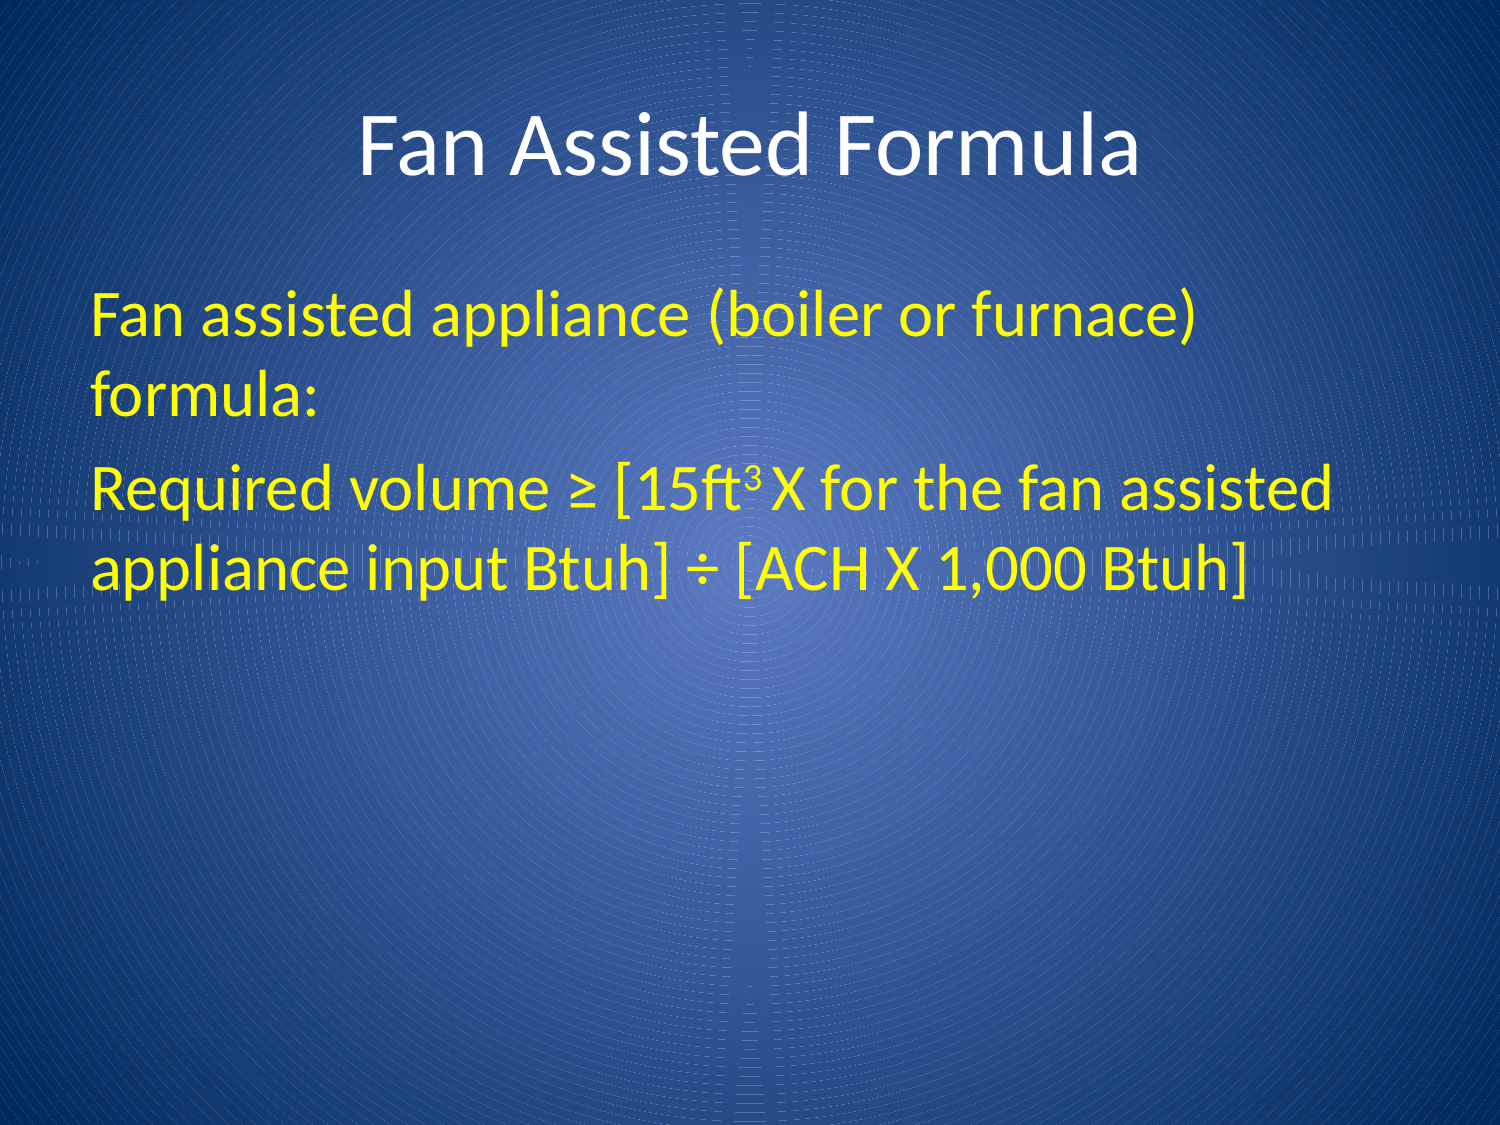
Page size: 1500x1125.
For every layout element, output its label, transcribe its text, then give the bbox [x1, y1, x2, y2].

list Fan assisted appliance (boiler or furnace) formula: Required volume ≥ [15ft3 X for the fan assisted appliance input Btuh] ÷ [ACH X 1,000 Btuh] [75, 262, 1425, 1005]
title Fan Assisted Formula [75, 45, 1425, 233]
